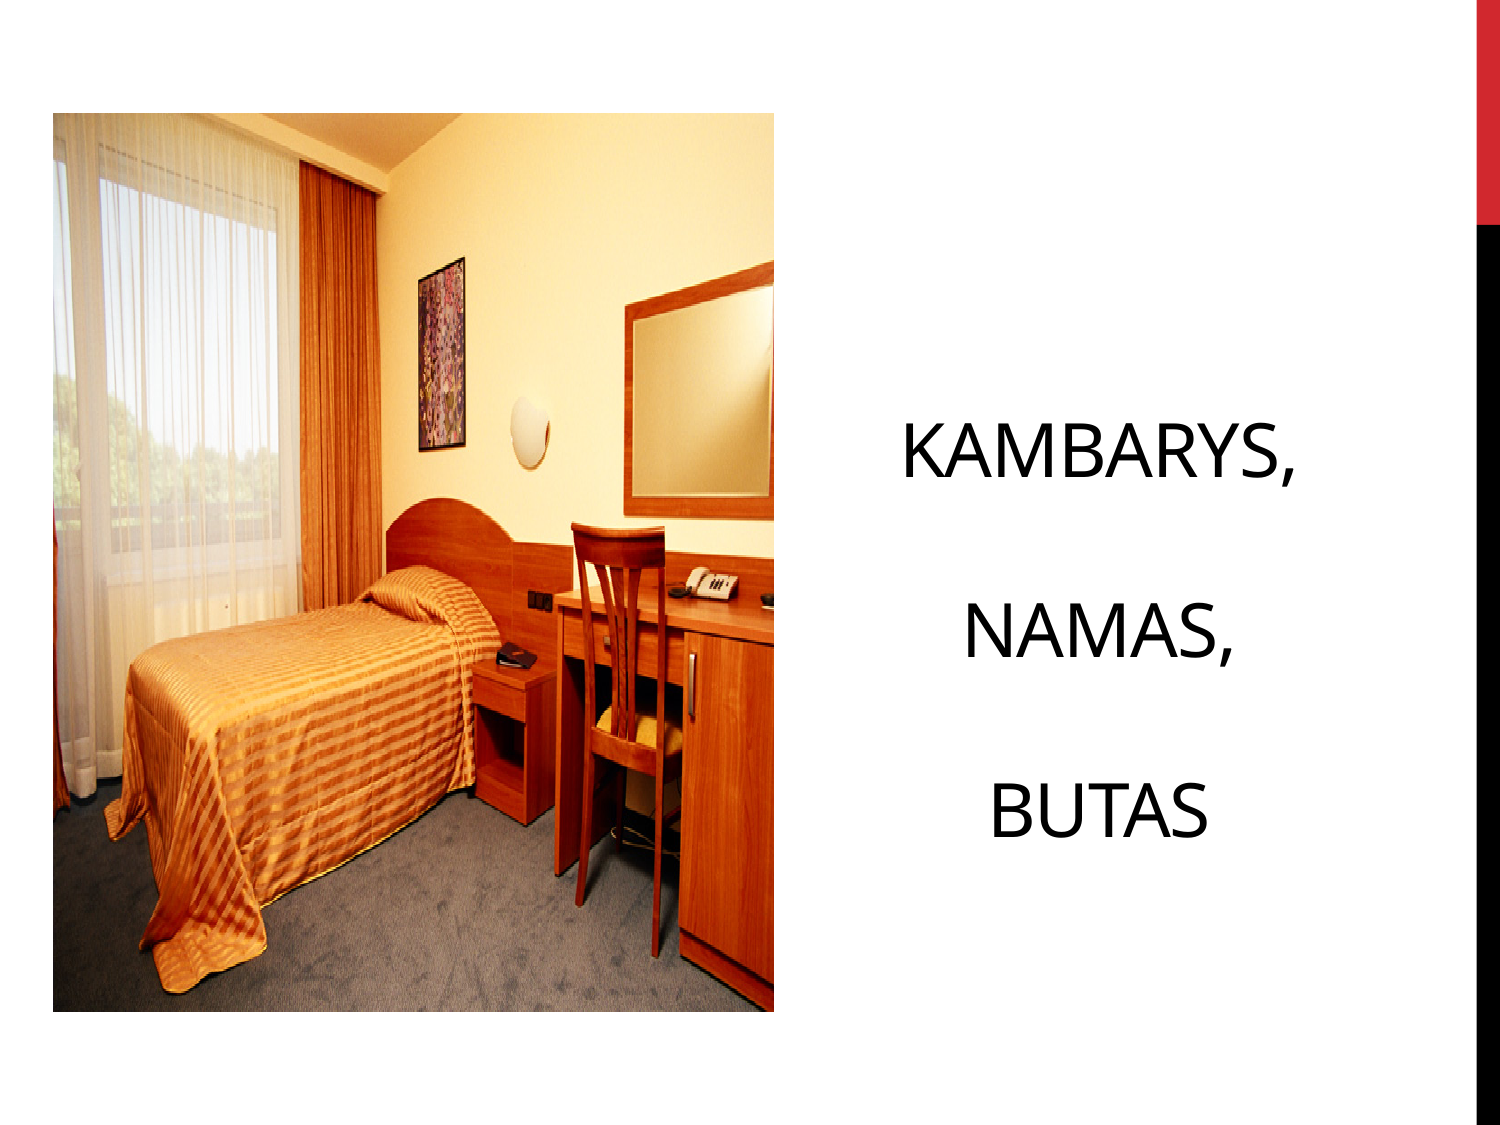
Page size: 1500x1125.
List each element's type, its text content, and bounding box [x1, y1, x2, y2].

title KAMBARYS, NAMAS, BUTAS [809, 208, 1390, 861]
picture [52, 113, 775, 1012]
